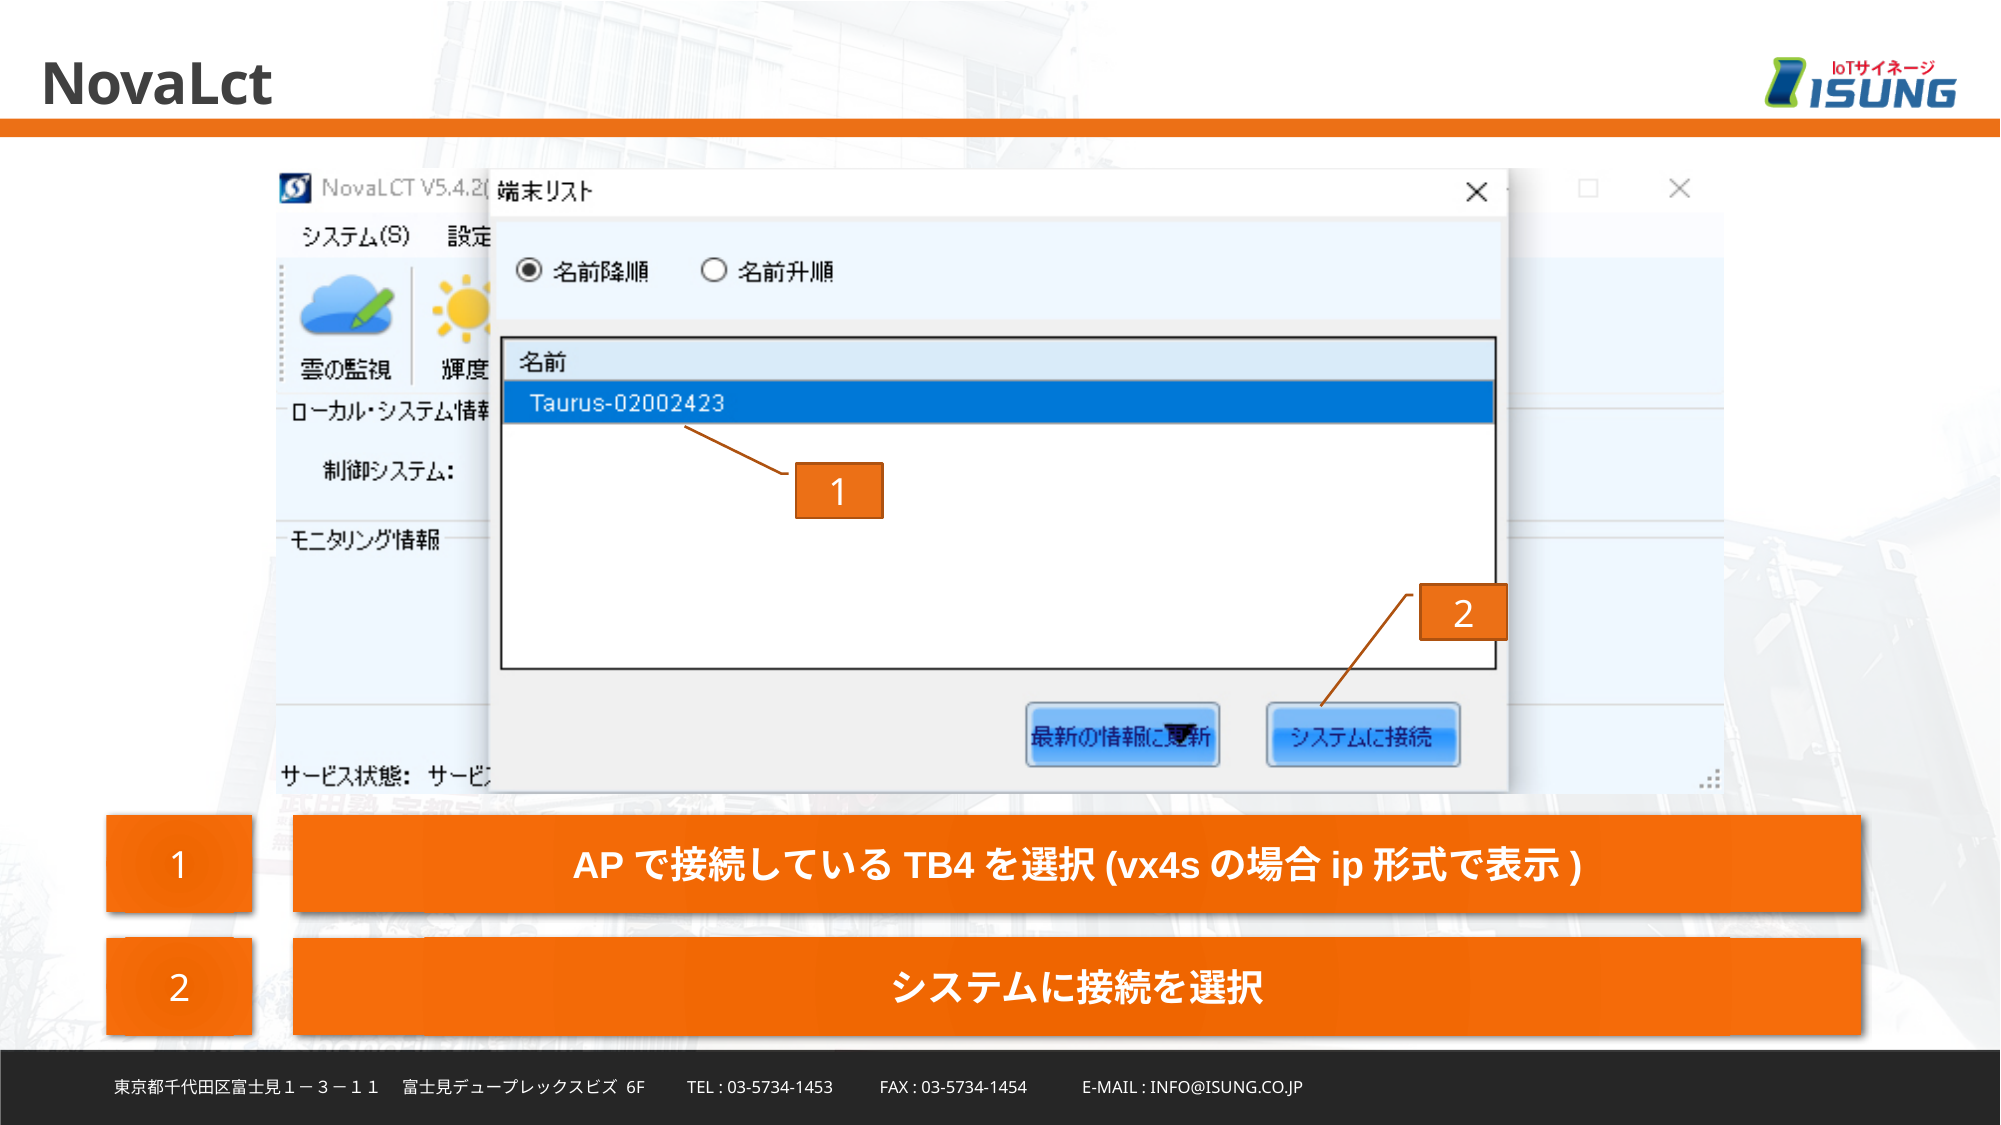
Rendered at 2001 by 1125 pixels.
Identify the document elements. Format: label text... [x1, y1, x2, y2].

text_box 東京都千代田区富士見１－３－１１ 富士見デュープレックスビズ 6F TEL : 03-5734-1453 FAX : 03-5734-1454 E-Mail : info@isung.co.jp [25, 1067, 1320, 1110]
picture [0, 0, 2000, 1053]
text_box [276, 168, 1724, 794]
